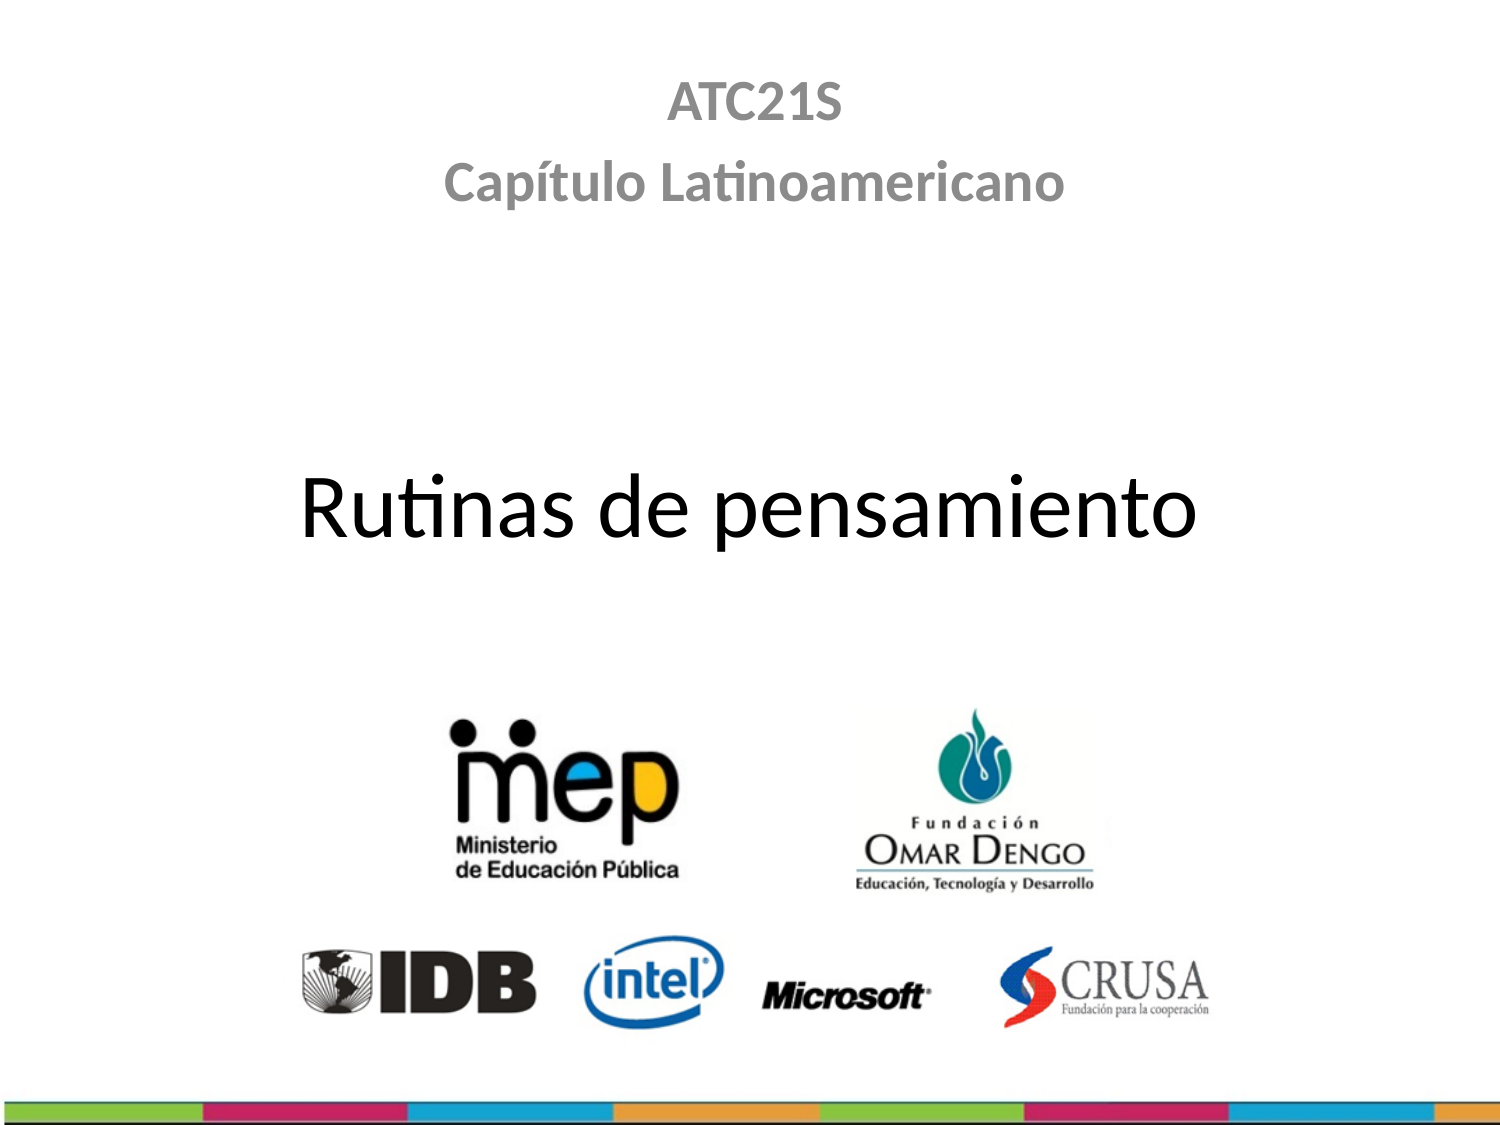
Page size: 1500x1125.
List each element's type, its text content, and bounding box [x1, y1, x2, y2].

picture [0, 0, 1500, 1125]
title Rutinas de pensamiento [112, 380, 1388, 622]
subtitle ATC21S Capítulo Latinoamericano [230, 54, 1281, 342]
